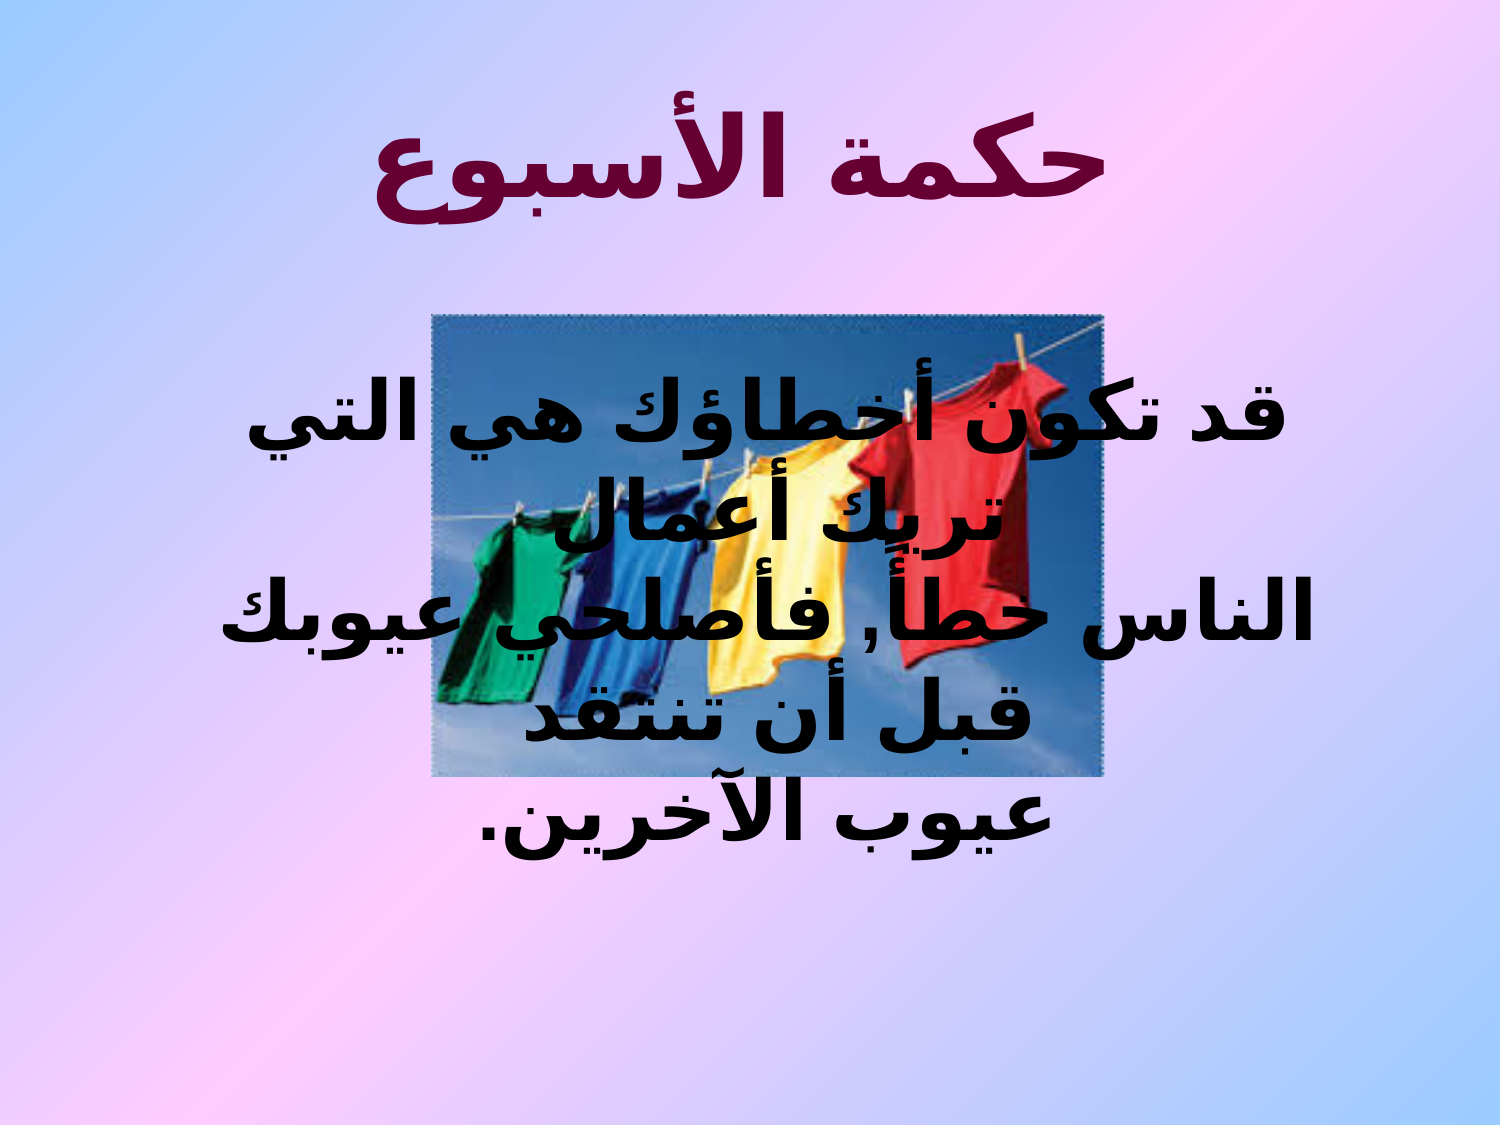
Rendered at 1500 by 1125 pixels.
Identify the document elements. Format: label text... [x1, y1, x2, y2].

text_box حكمة الأسبوع [352, 78, 1130, 228]
text_box قد تكون أخطاؤك هي التي تريك أعمال الناس خطأً, فأصلحي عيوبك قبل أن تنتقد عيوب الآخرين. [126, 349, 1409, 865]
picture [430, 314, 1105, 777]
